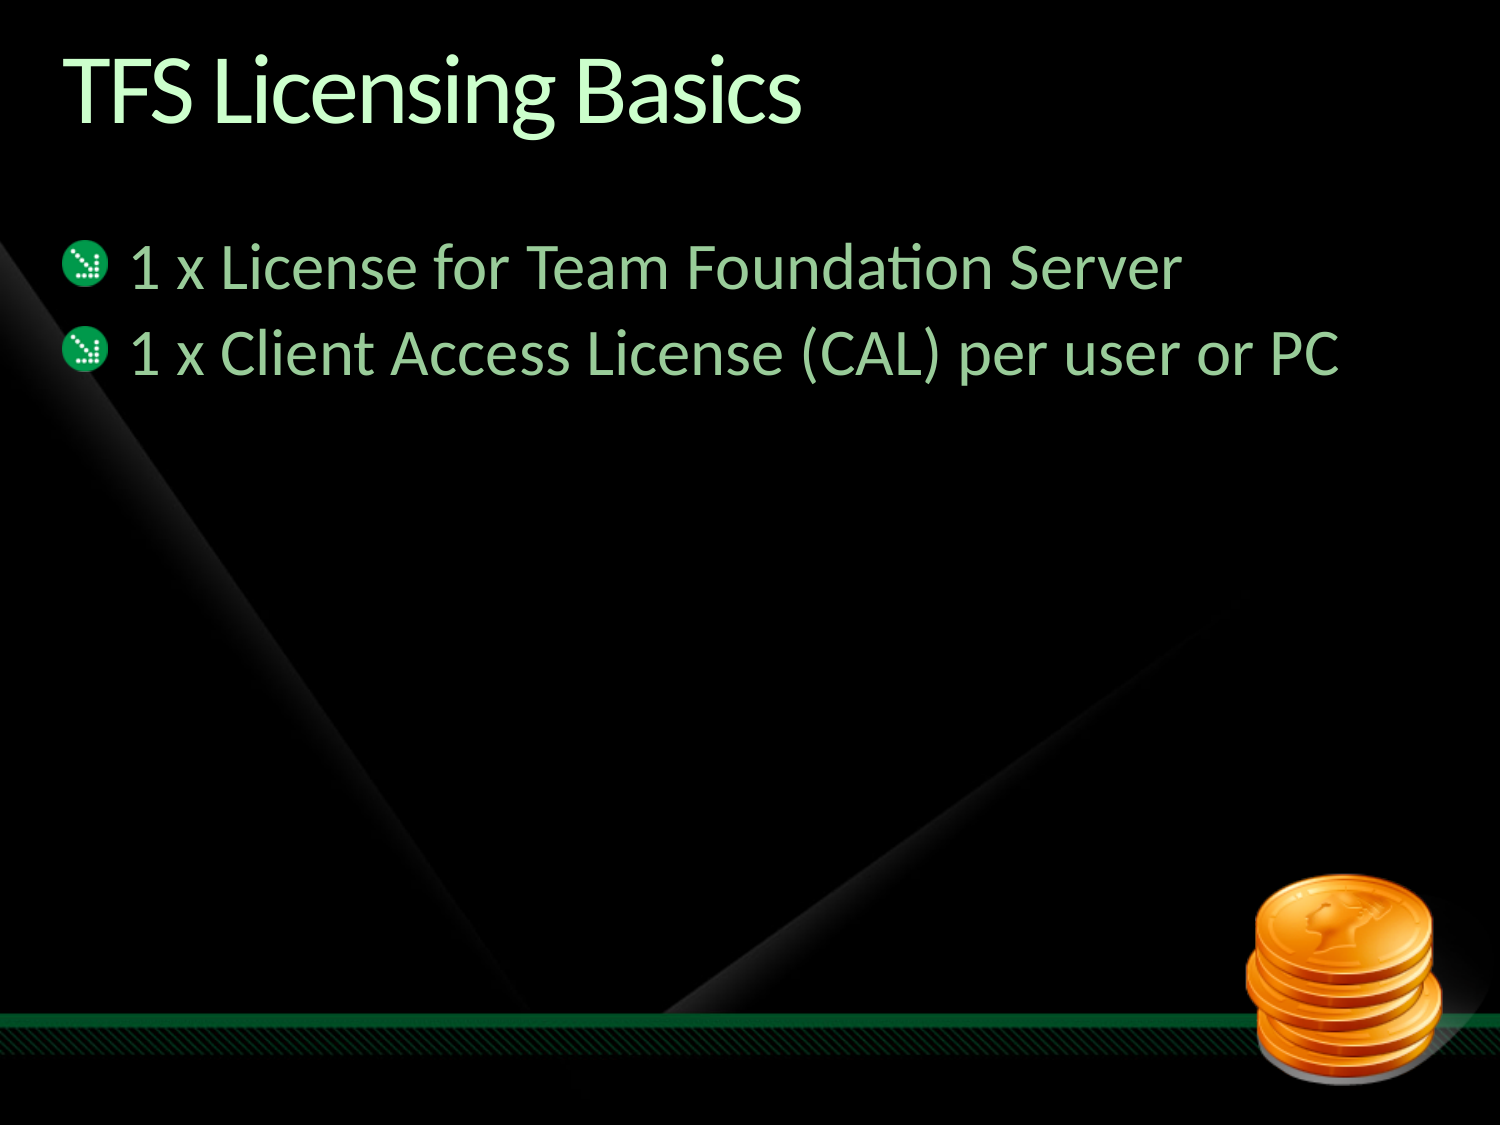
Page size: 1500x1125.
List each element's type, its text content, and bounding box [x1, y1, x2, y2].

title TFS Licensing Basics [62, 37, 1438, 147]
list 1 x License for Team Foundation Server 1 x Client Access License (CAL) per user or PC [62, 232, 1439, 417]
picture [0, 0, 1500, 1125]
